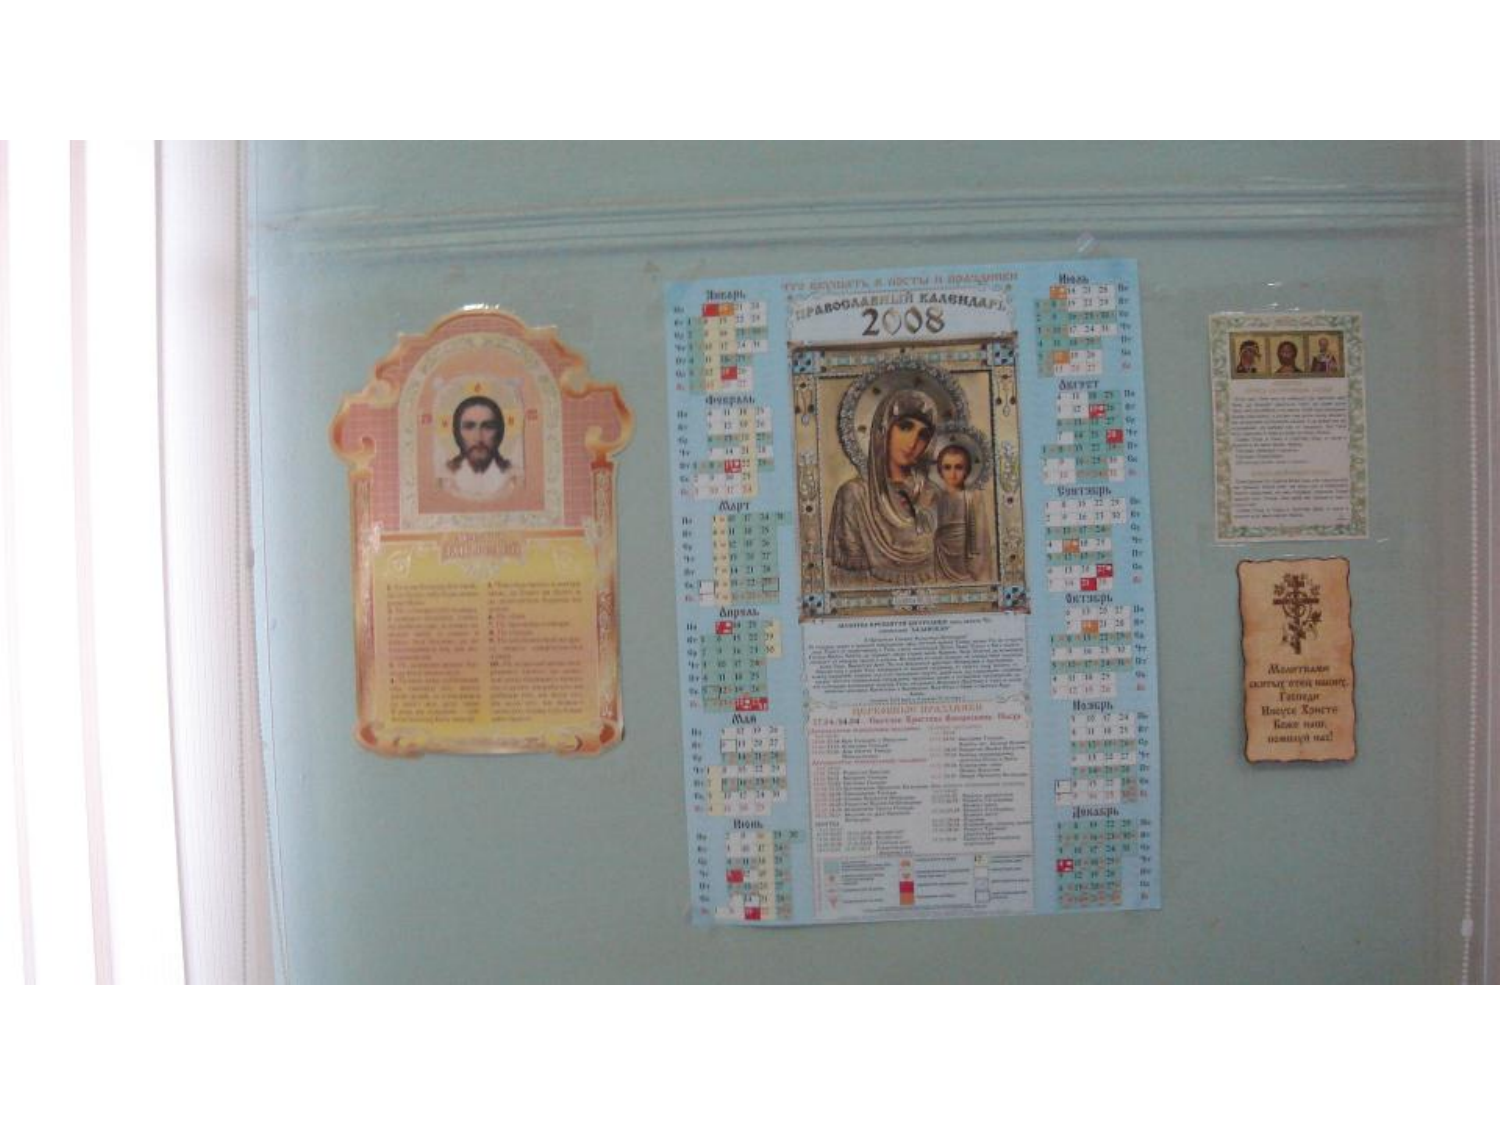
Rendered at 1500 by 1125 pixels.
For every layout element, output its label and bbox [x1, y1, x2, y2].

picture [0, 140, 1500, 985]
